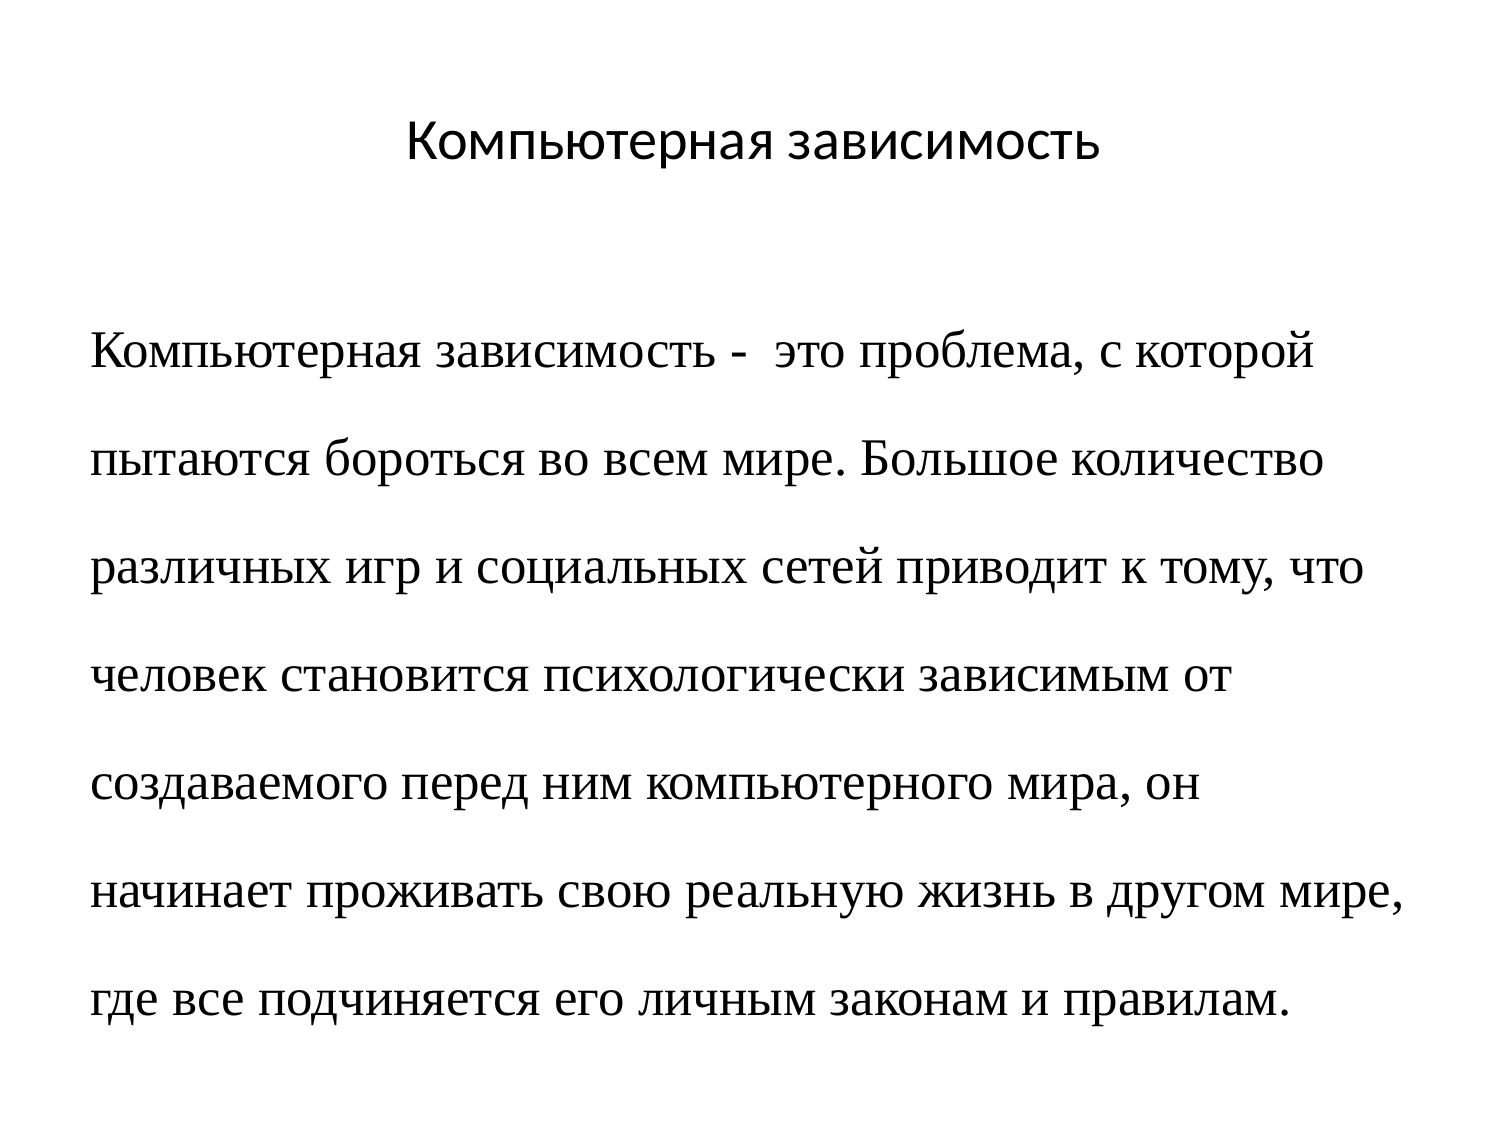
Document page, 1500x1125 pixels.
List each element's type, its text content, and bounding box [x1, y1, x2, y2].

list Компьютерная зависимость - это проблема, с которой пытаются бороться во всем мире. Большое количество различных игр и социальных сетей приводит к тому, что человек становится психологически зависимым от создаваемого перед ним компьютерного мира, он начинает проживать свою реальную жизнь в другом мире, где все подчиняется его личным законам и правилам. [75, 262, 1425, 1106]
title Компьютерная зависимость [78, 42, 1429, 231]
